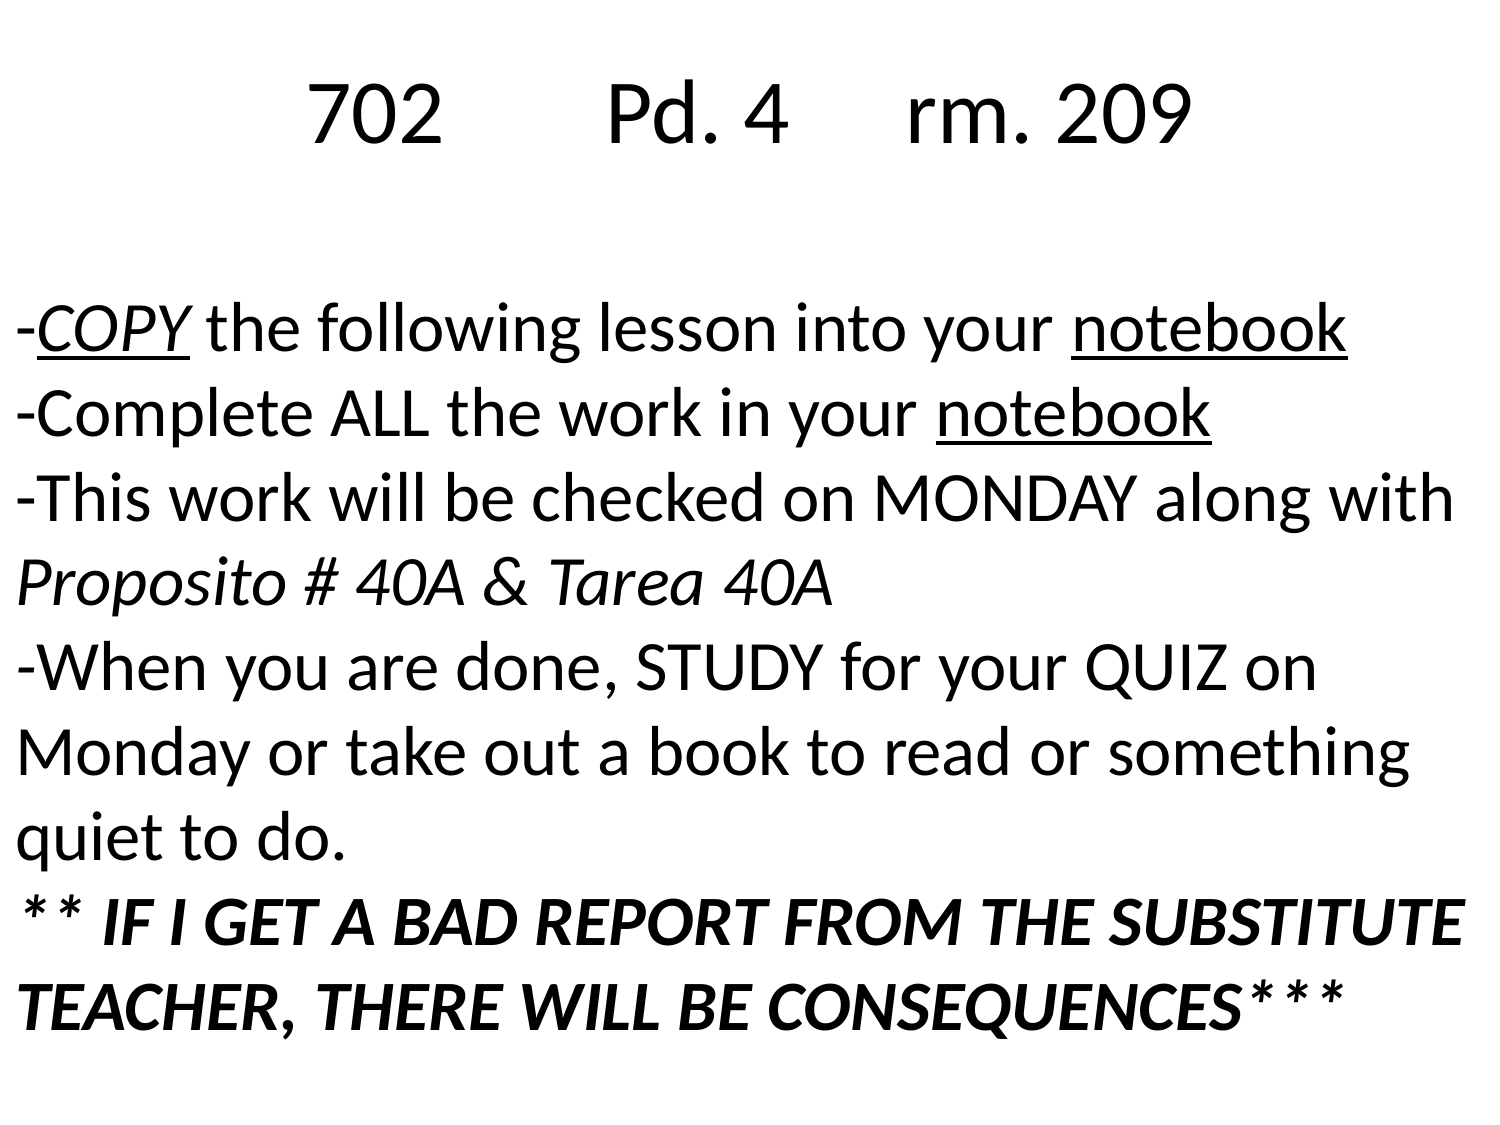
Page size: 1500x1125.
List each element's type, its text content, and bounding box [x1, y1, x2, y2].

title -COPY the following lesson into your notebook -Complete ALL the work in your notebook -This work will be checked on MONDAY along with Proposito # 40A & Tarea 40A -When you are done, STUDY for your QUIZ on Monday or take out a book to read or something quiet to do. ** IF I GET A BAD REPORT FROM THE SUBSTITUTE TEACHER, THERE WILL BE CONSEQUENCES*** [0, 249, 1500, 1075]
text_box 702 Pd. 4 rm. 209 [37, 12, 1463, 200]
